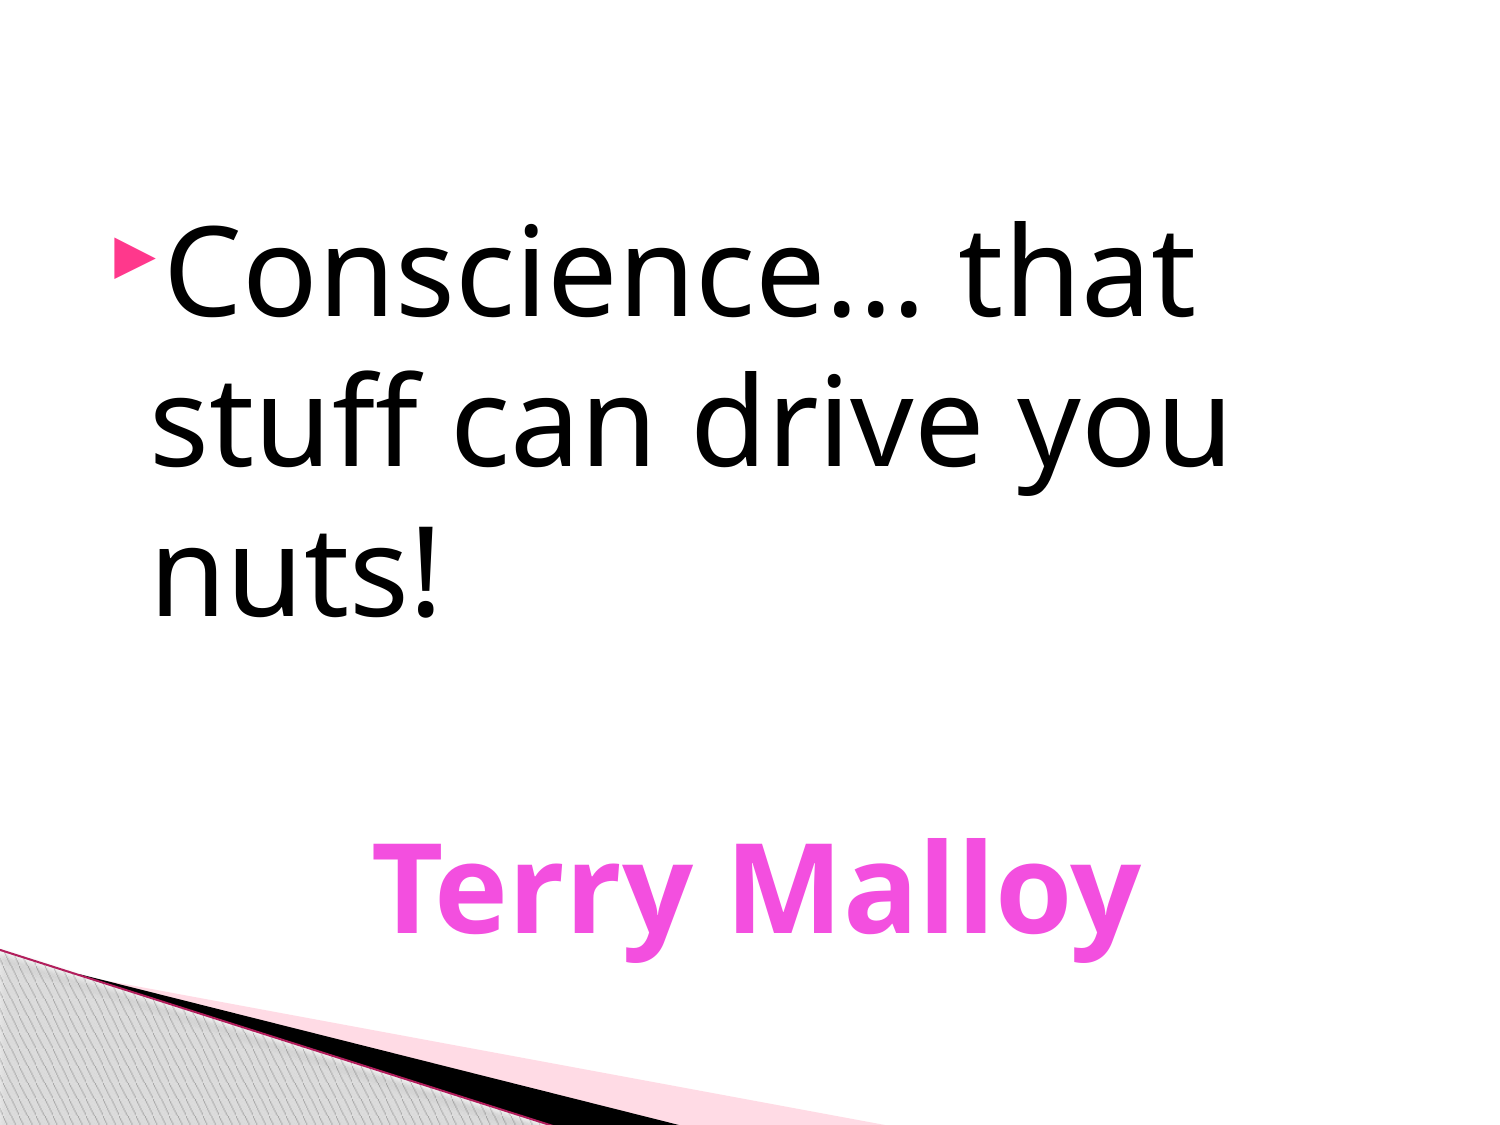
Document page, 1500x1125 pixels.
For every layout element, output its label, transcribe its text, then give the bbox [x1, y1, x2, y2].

list Conscience... that stuff can drive you nuts! Terry Malloy [75, 184, 1425, 986]
